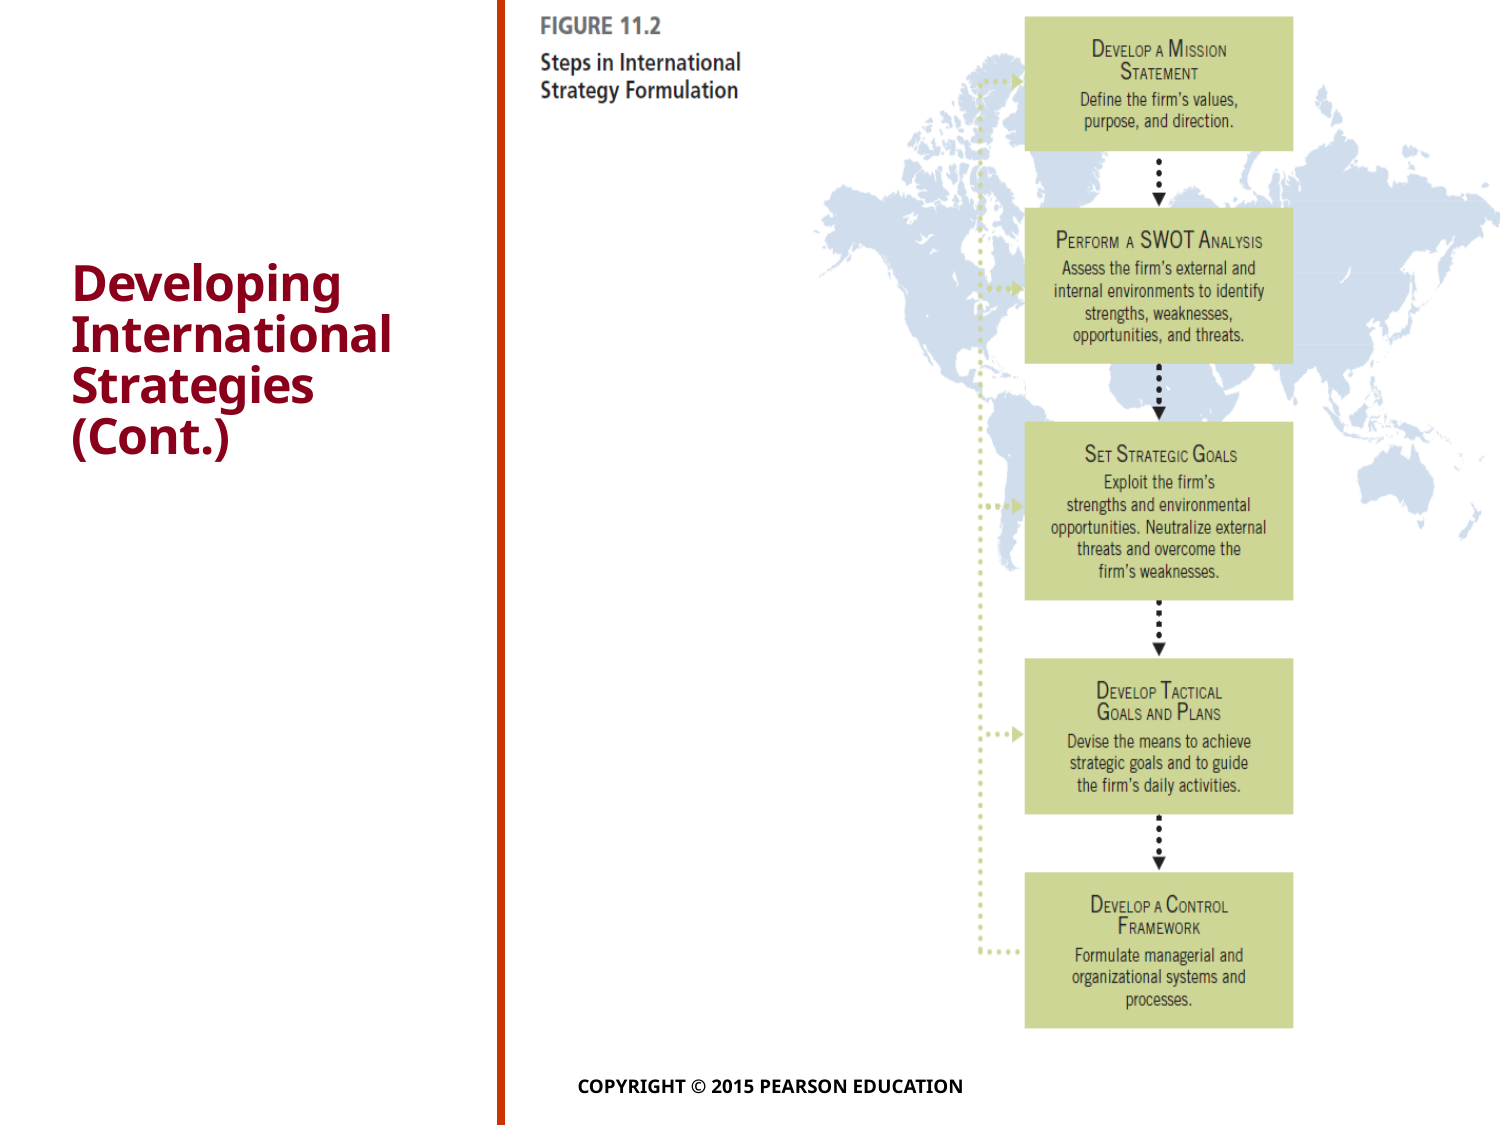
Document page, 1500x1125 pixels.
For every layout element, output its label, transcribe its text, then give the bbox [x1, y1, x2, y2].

picture [536, 0, 1500, 1035]
footer Copyright © 2015 Pearson Education [562, 1056, 1135, 1117]
title Developing International Strategies (Cont.) [56, 97, 451, 473]
